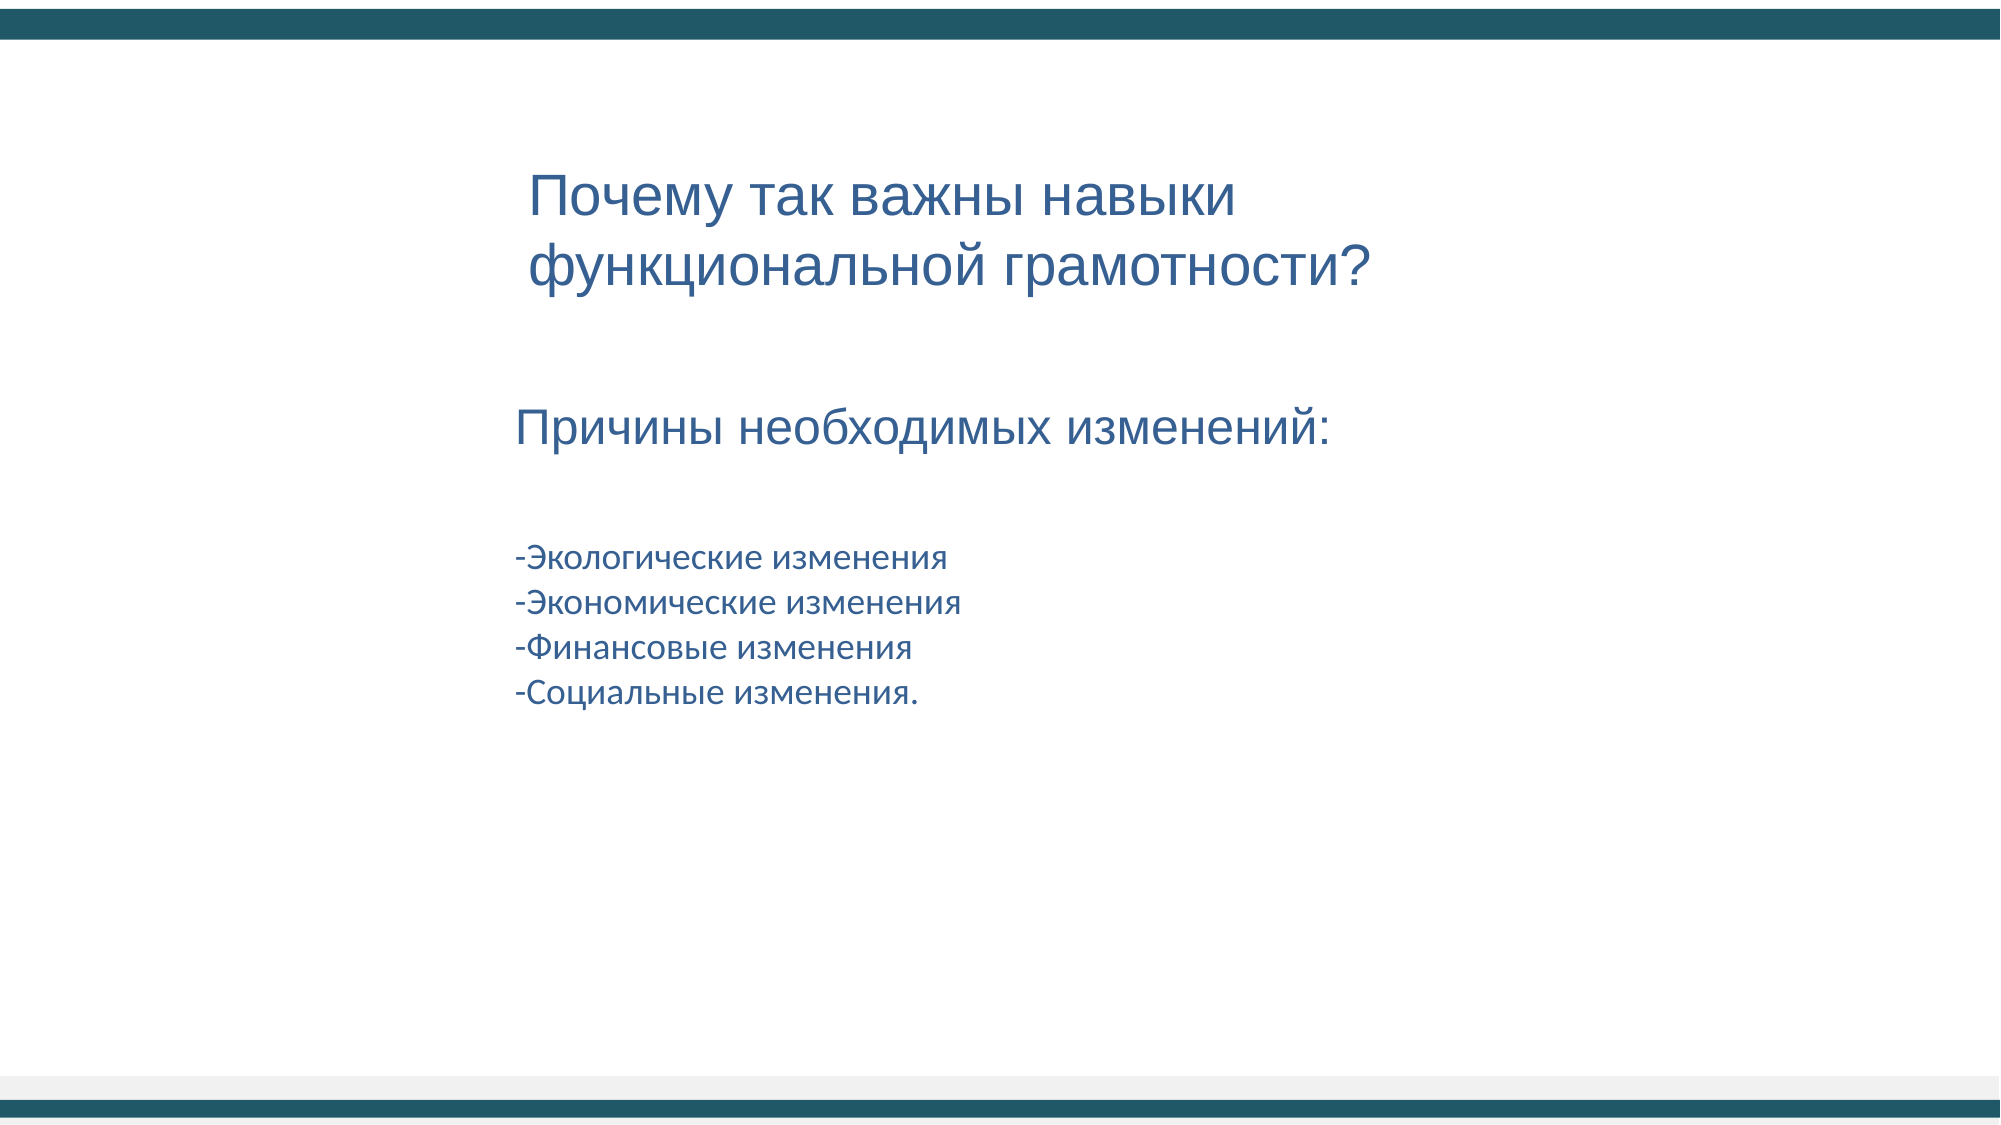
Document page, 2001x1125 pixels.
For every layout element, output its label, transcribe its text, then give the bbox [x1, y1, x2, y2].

text_box Почему так важны навыки функциональной грамотности? [500, 149, 1500, 305]
text_box -Экологические изменения -Экономические изменения -Финансовые изменения -Социальные изменения. [499, 524, 1449, 923]
text_box Причины необходимых изменений: [500, 387, 1500, 523]
